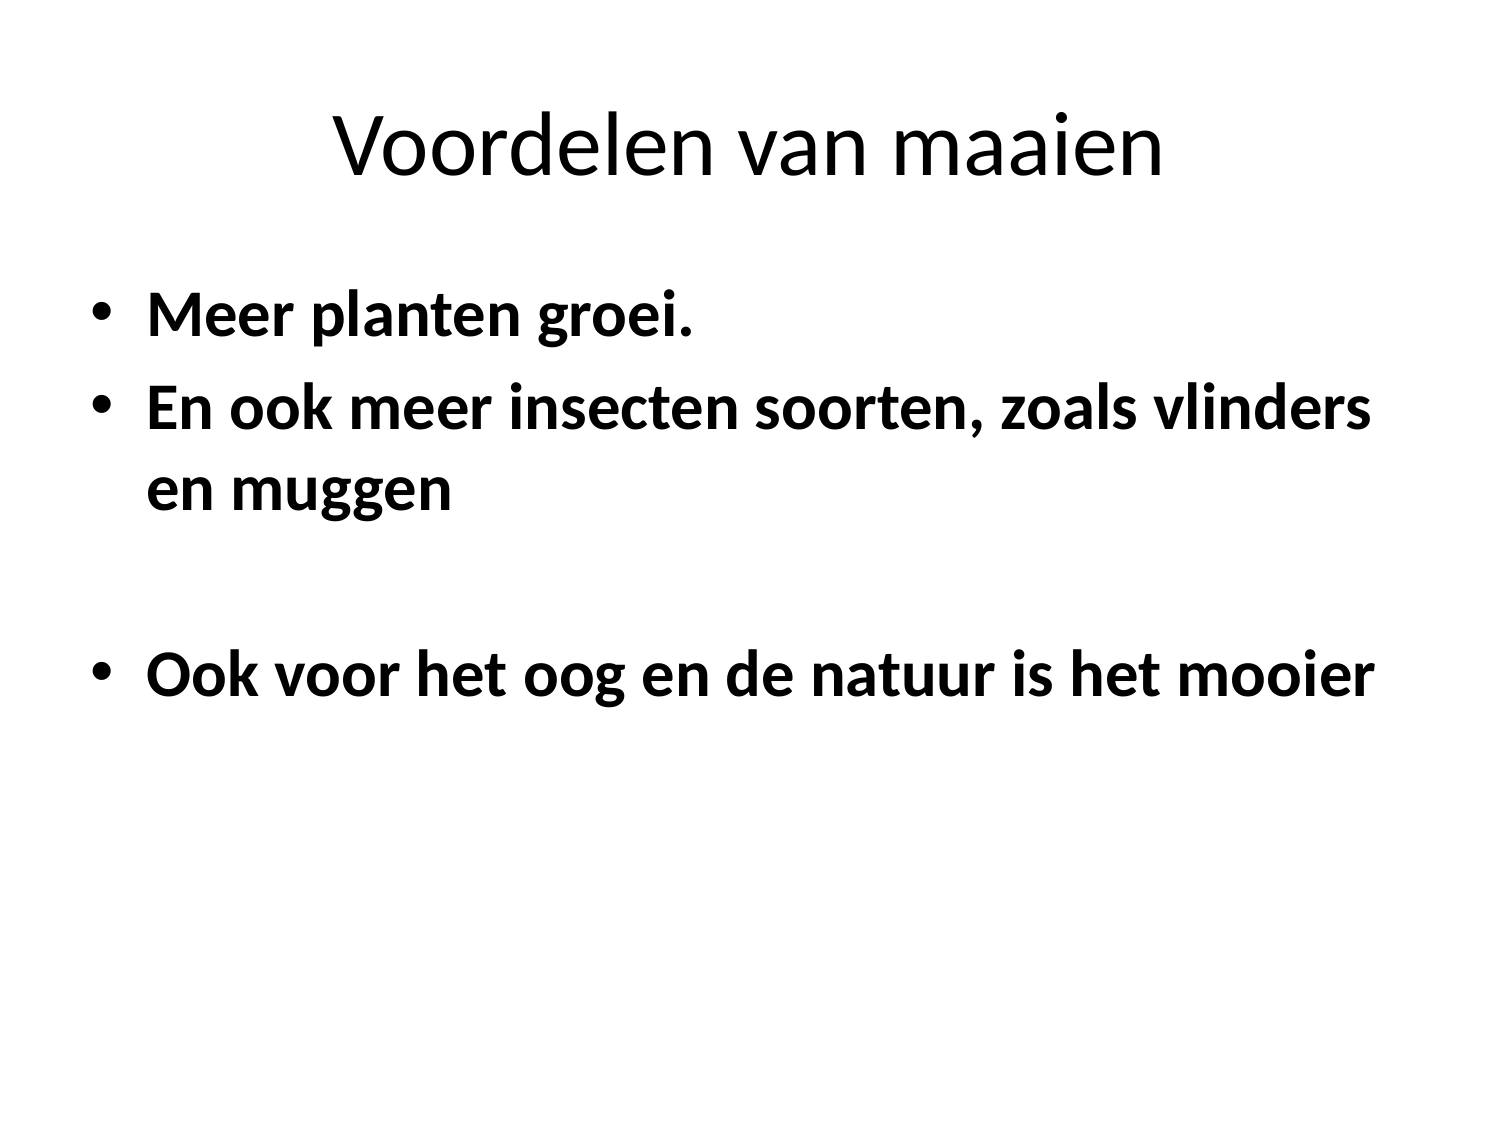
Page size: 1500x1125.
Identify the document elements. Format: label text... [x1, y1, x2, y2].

title Voordelen van maaien [75, 45, 1425, 233]
list Meer planten groei. En ook meer insecten soorten, zoals vlinders en muggen Ook voor het oog en de natuur is het mooier [75, 262, 1425, 1005]
